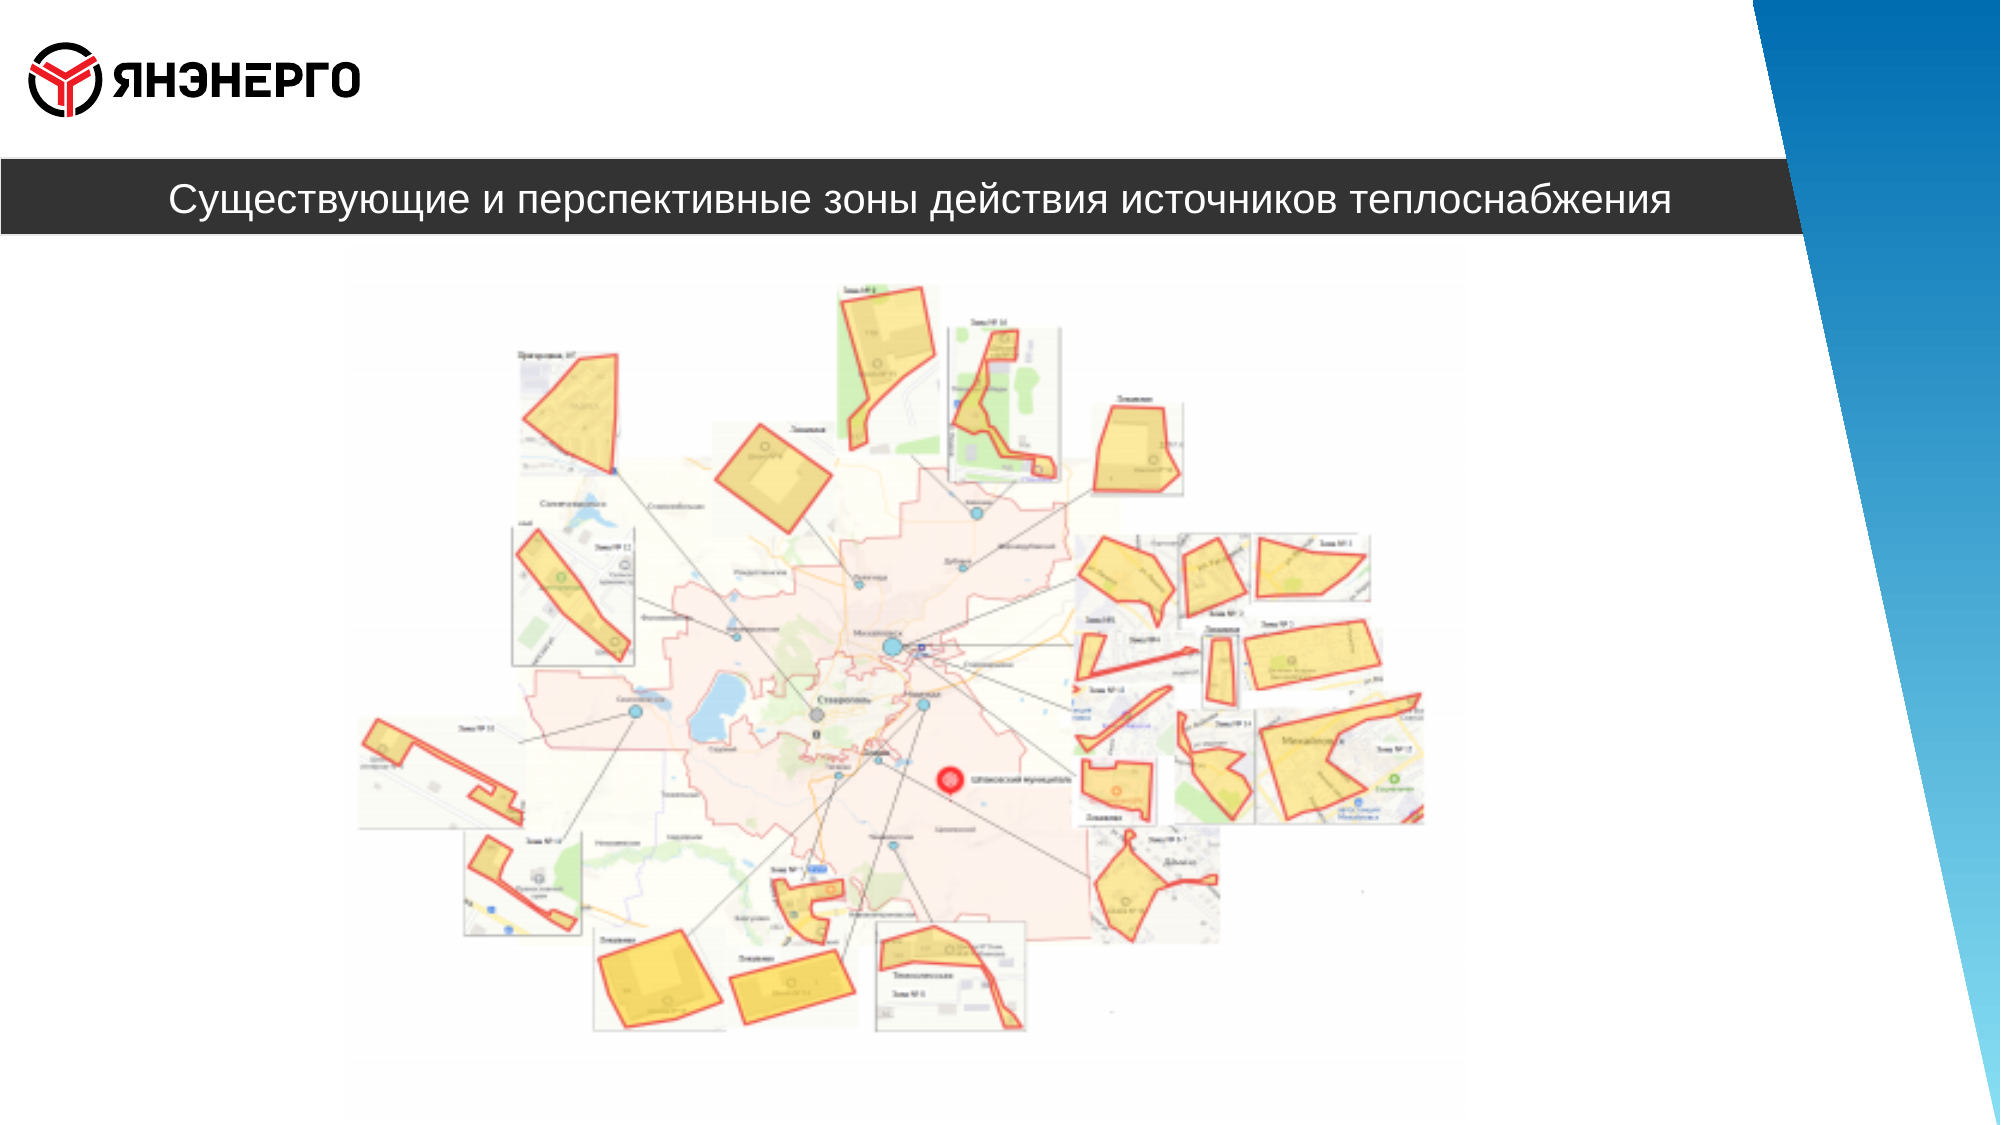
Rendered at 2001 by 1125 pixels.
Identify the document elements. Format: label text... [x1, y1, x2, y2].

picture [344, 245, 1470, 1121]
text_box [1751, 0, 2000, 1125]
picture [28, 41, 360, 118]
text_box Существующие и перспективные зоны действия источников теплоснабжения [0, 157, 1802, 236]
